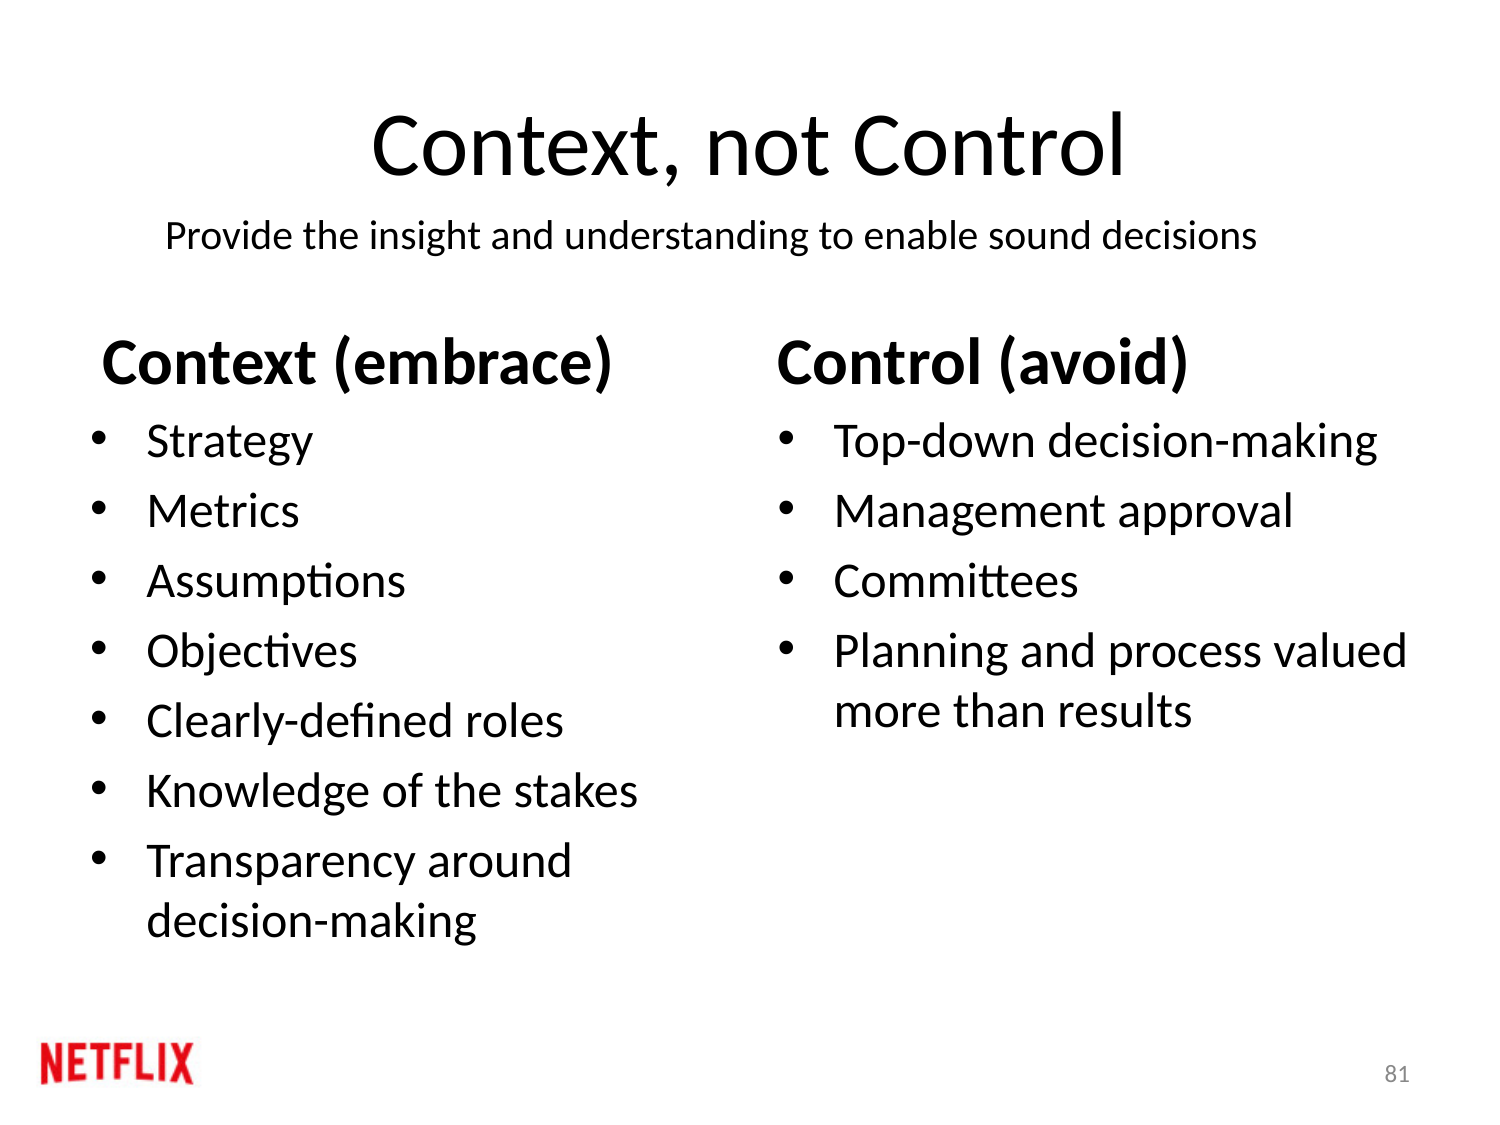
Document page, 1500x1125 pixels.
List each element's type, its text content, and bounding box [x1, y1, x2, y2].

list Strategy Metrics Assumptions Objectives Clearly-defined roles Knowledge of the stakes Transparency around decision-making [75, 399, 738, 1049]
title Context, not Control [75, 45, 1425, 233]
text_box Provide the insight and understanding to enable sound decisions [150, 200, 1450, 311]
list Top-down decision-making Management approval Committees Planning and process valued more than results [762, 399, 1426, 1049]
list Control (avoid) [762, 311, 1426, 399]
slide_number ‹#› [1074, 1042, 1425, 1103]
picture [24, 1024, 211, 1104]
list Context (embrace) [87, 299, 751, 405]
